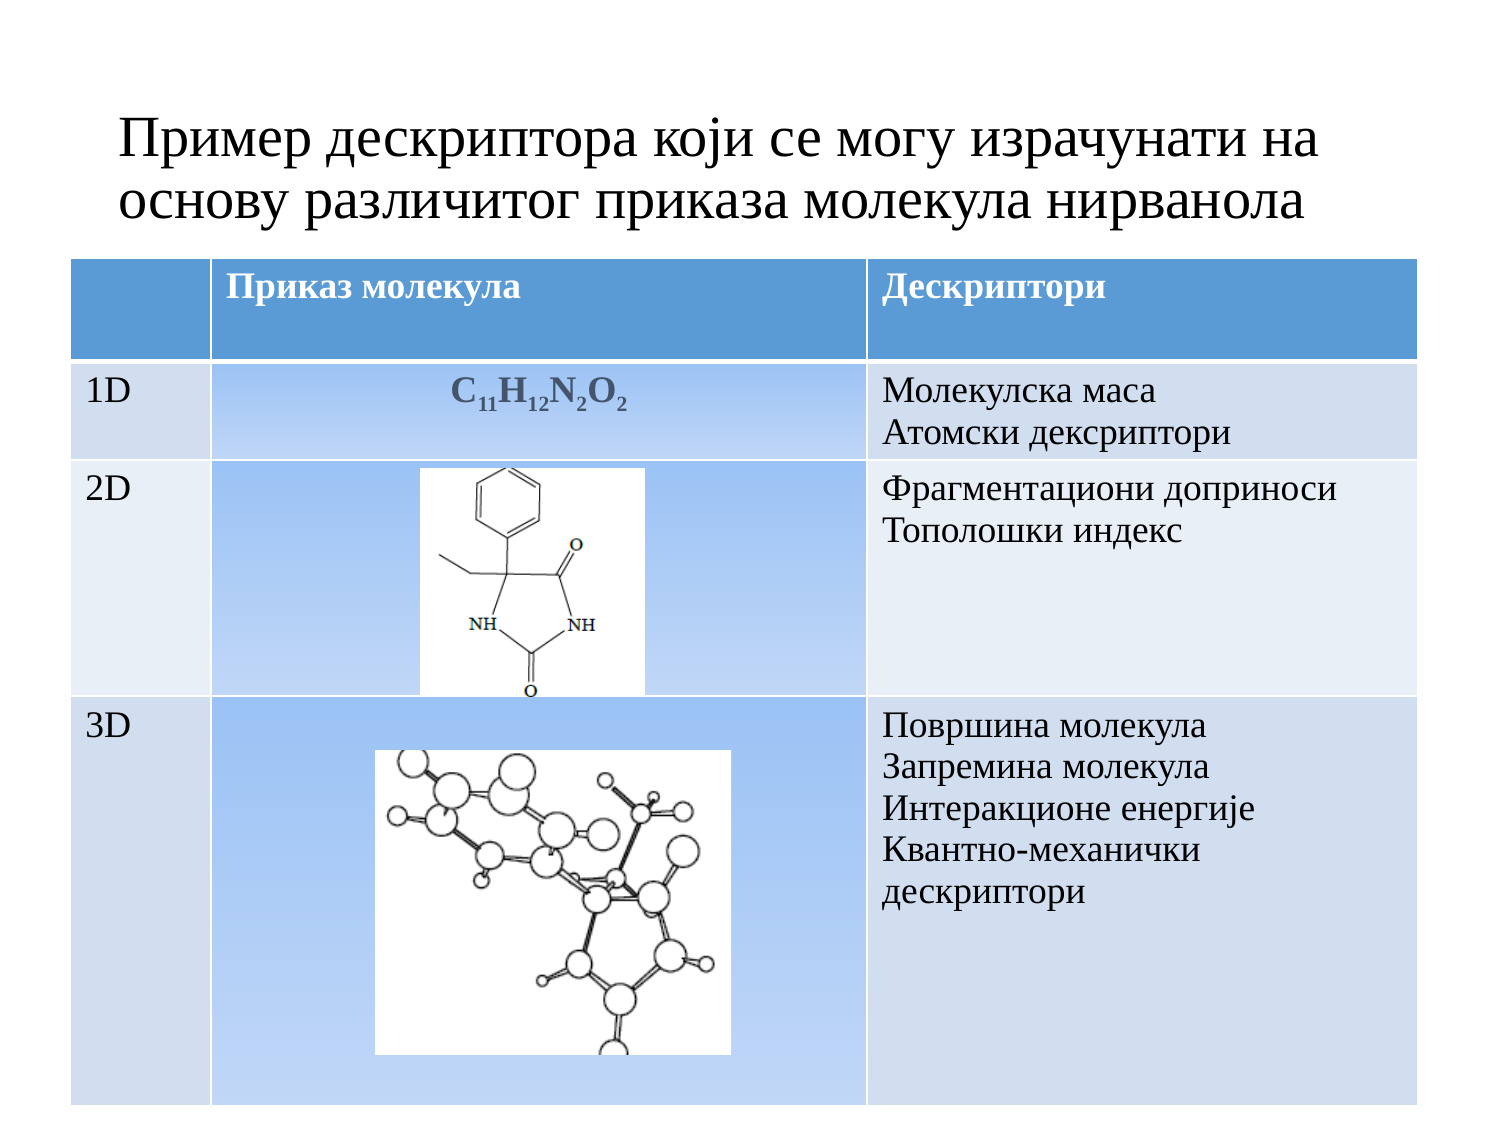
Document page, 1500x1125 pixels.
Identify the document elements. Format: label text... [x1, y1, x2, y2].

picture [420, 468, 645, 697]
table_cell Површина молекула Запремина молекула Интеракционе енергије Квантно-механички дескриптори [868, 697, 1417, 1105]
table_cell C11H12N2O2 [212, 364, 866, 459]
table_cell 2D [71, 461, 210, 695]
table_header Приказ молекула [212, 259, 866, 359]
table_cell 3D [71, 697, 210, 1105]
table_cell Молекулска маса Атомски дексриптори [868, 364, 1417, 459]
table_cell [212, 697, 866, 1105]
table_header Дескриптори [868, 259, 1417, 359]
picture [374, 749, 732, 1055]
table_header [71, 259, 210, 359]
table_cell 1D [71, 364, 210, 459]
title Пример дескриптора који се могу израчунати на основу различитог приказа молекула нирванола [103, 59, 1397, 257]
table_cell [212, 461, 866, 695]
table_cell Фрагментациони доприноси Тополошки индекс [868, 461, 1417, 695]
